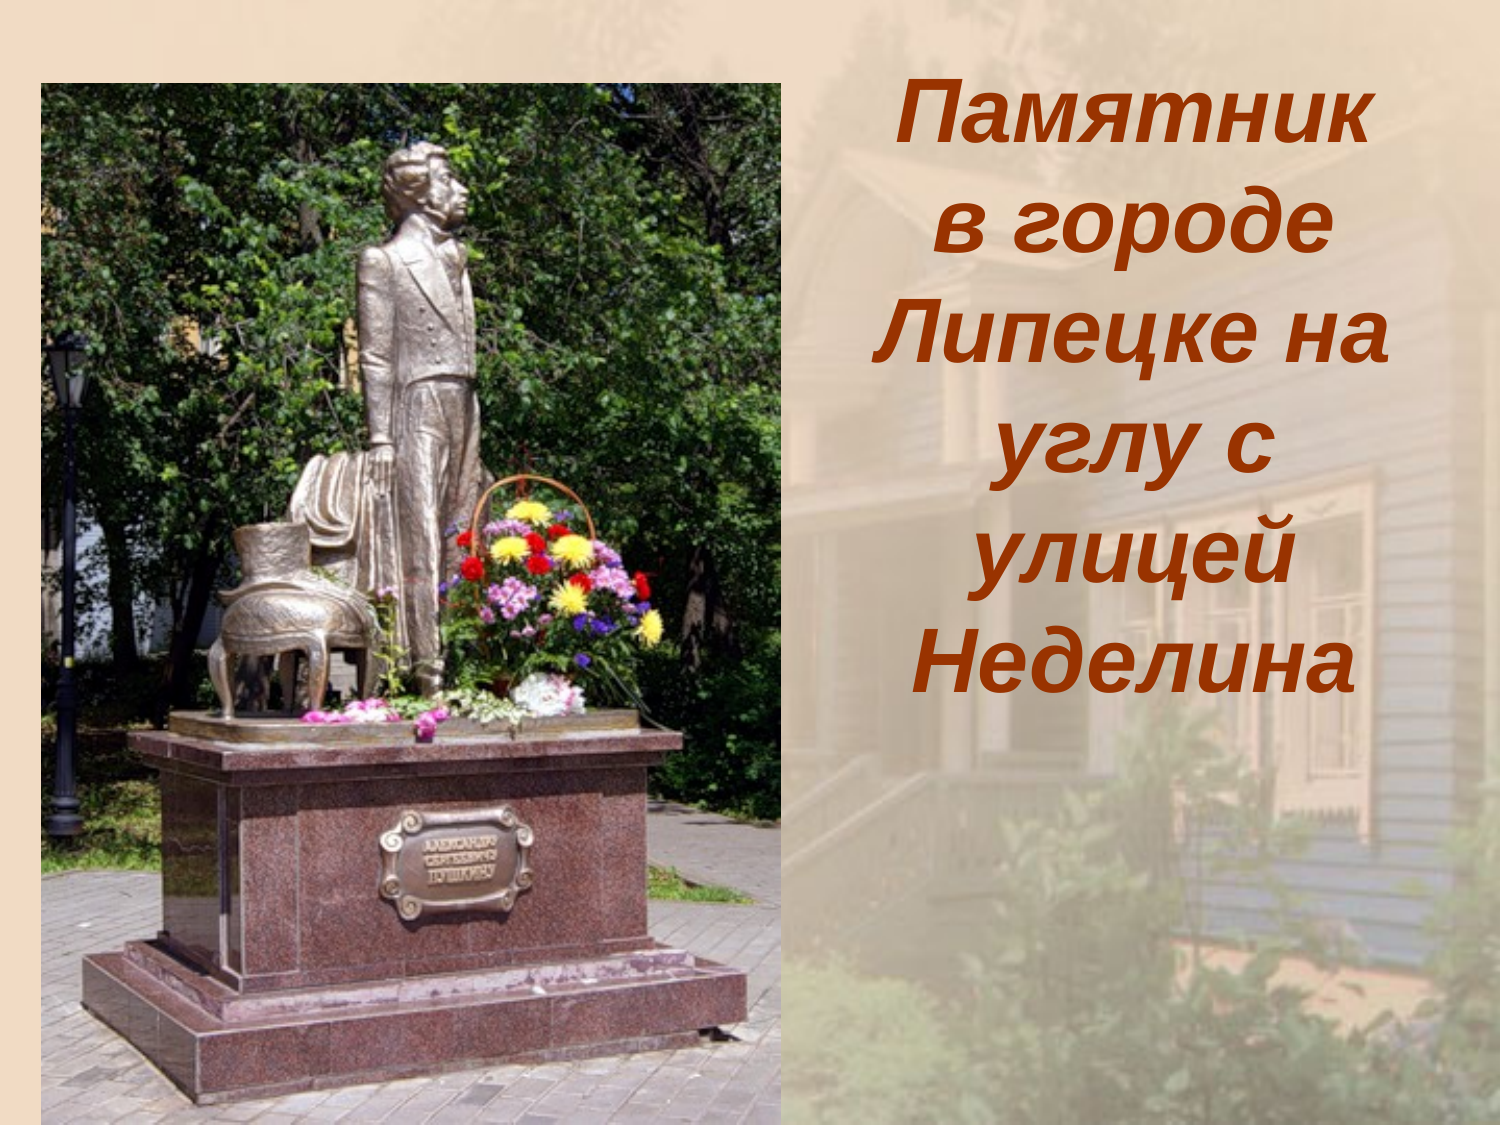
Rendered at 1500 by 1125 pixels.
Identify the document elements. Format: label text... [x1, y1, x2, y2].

title Памятник в городе Липецке на углу с улицей Неделина [844, 44, 1426, 717]
picture [0, 0, 1500, 1125]
